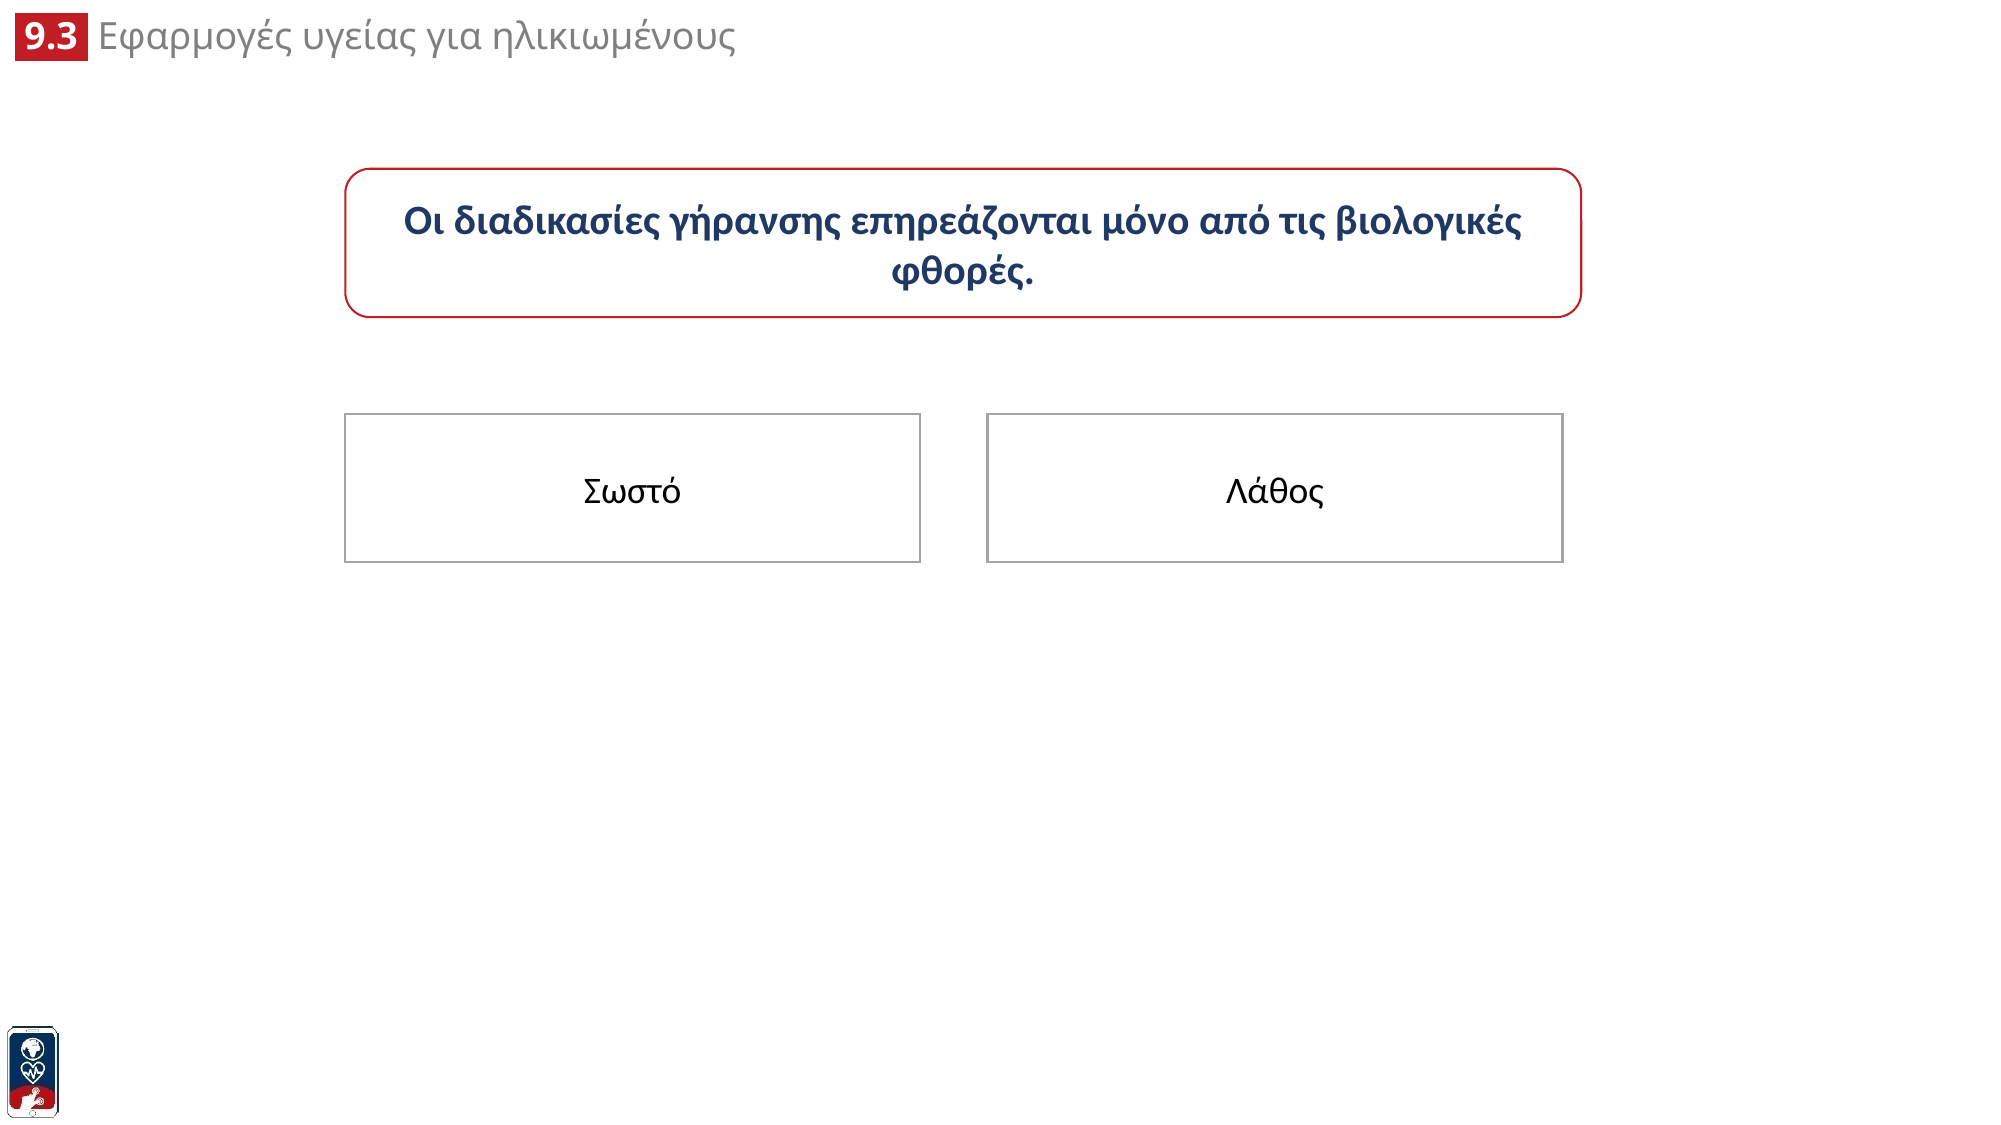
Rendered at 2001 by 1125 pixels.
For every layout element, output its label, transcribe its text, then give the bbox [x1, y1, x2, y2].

text_box Λάθος [986, 413, 1564, 563]
text_box Σωστό [344, 413, 921, 563]
text_box Οι διαδικασίες γήρανσης επηρεάζονται μόνο από τις βιολογικές φθορές. [344, 167, 1583, 319]
picture [7, 1026, 59, 1118]
